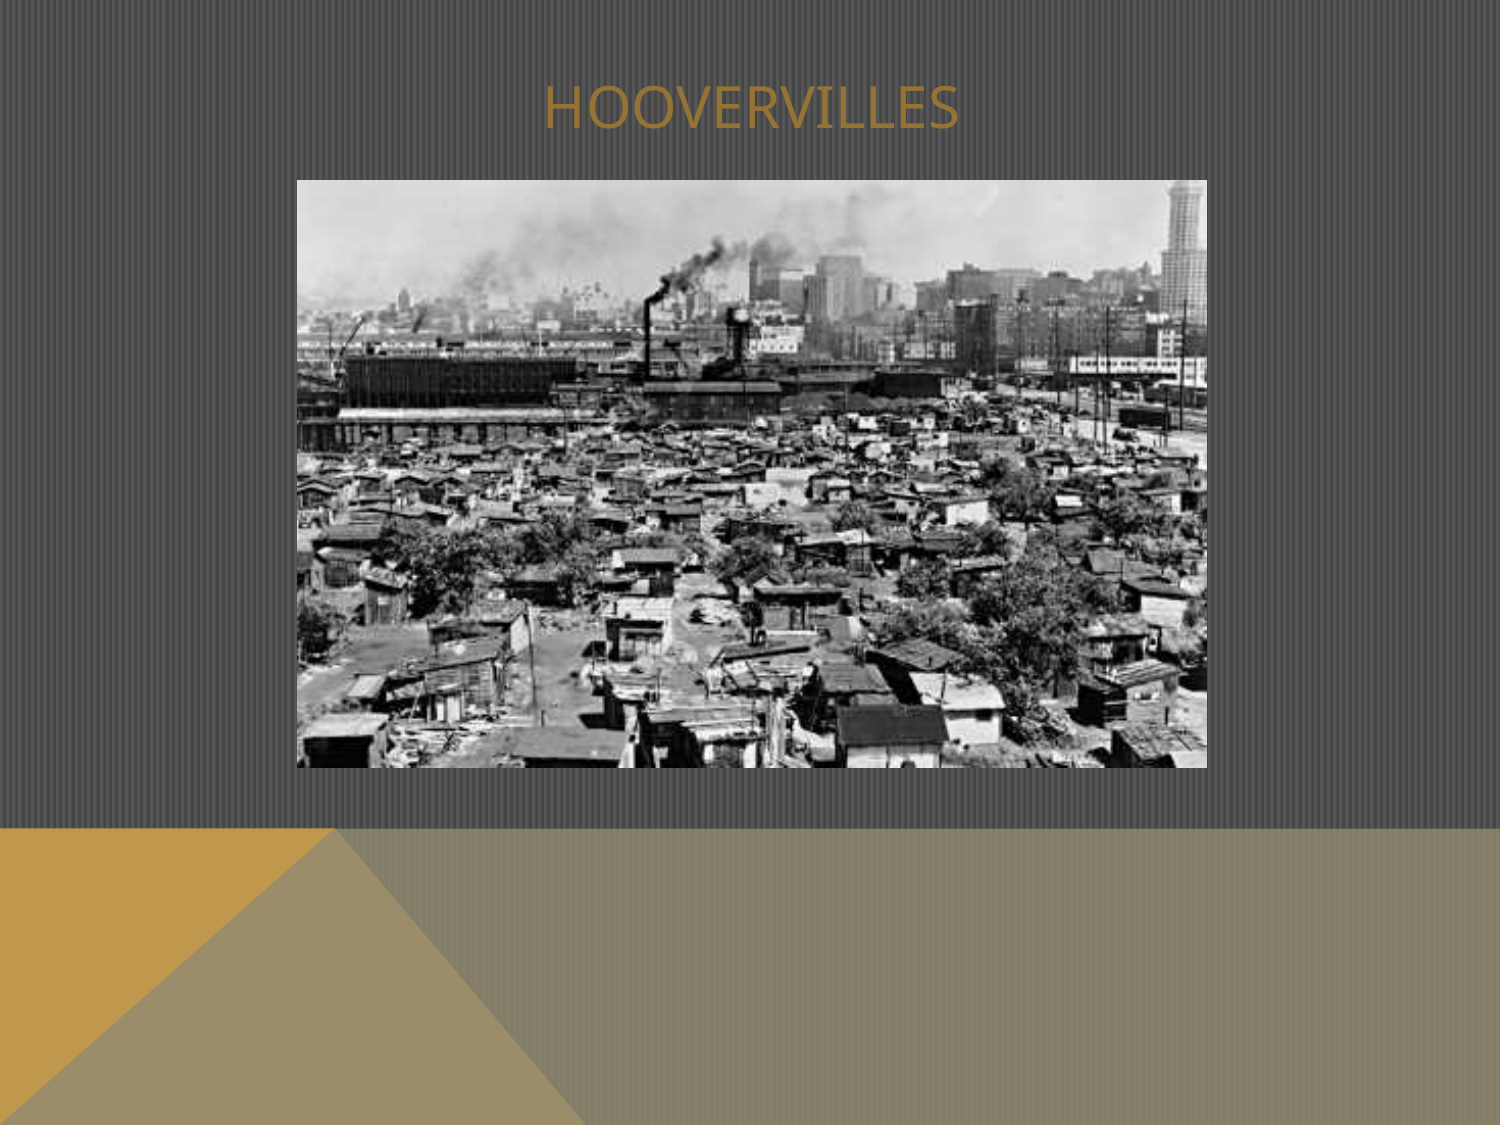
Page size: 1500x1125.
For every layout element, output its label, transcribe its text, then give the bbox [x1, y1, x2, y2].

title HOOVERVILLES [135, 60, 1369, 150]
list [296, 180, 1207, 768]
